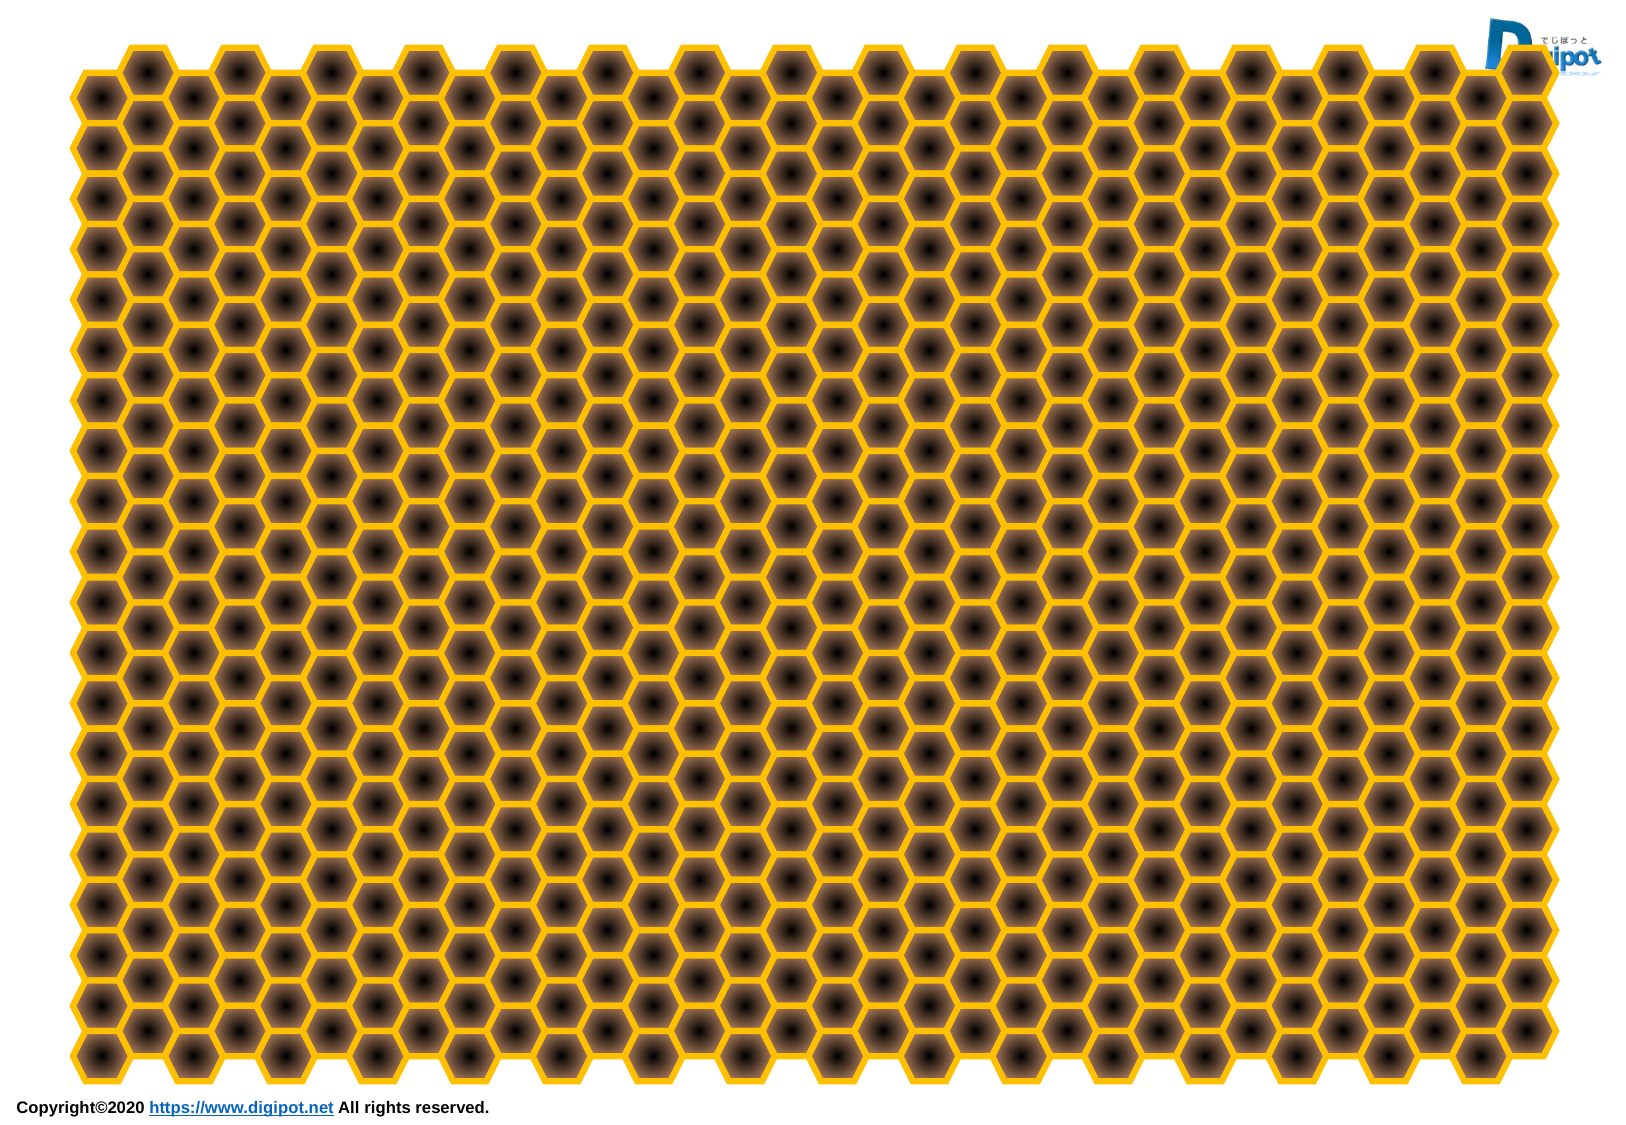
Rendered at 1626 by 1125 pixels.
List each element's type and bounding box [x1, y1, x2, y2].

picture [1485, 18, 1602, 82]
text_box [72, 47, 1557, 1082]
